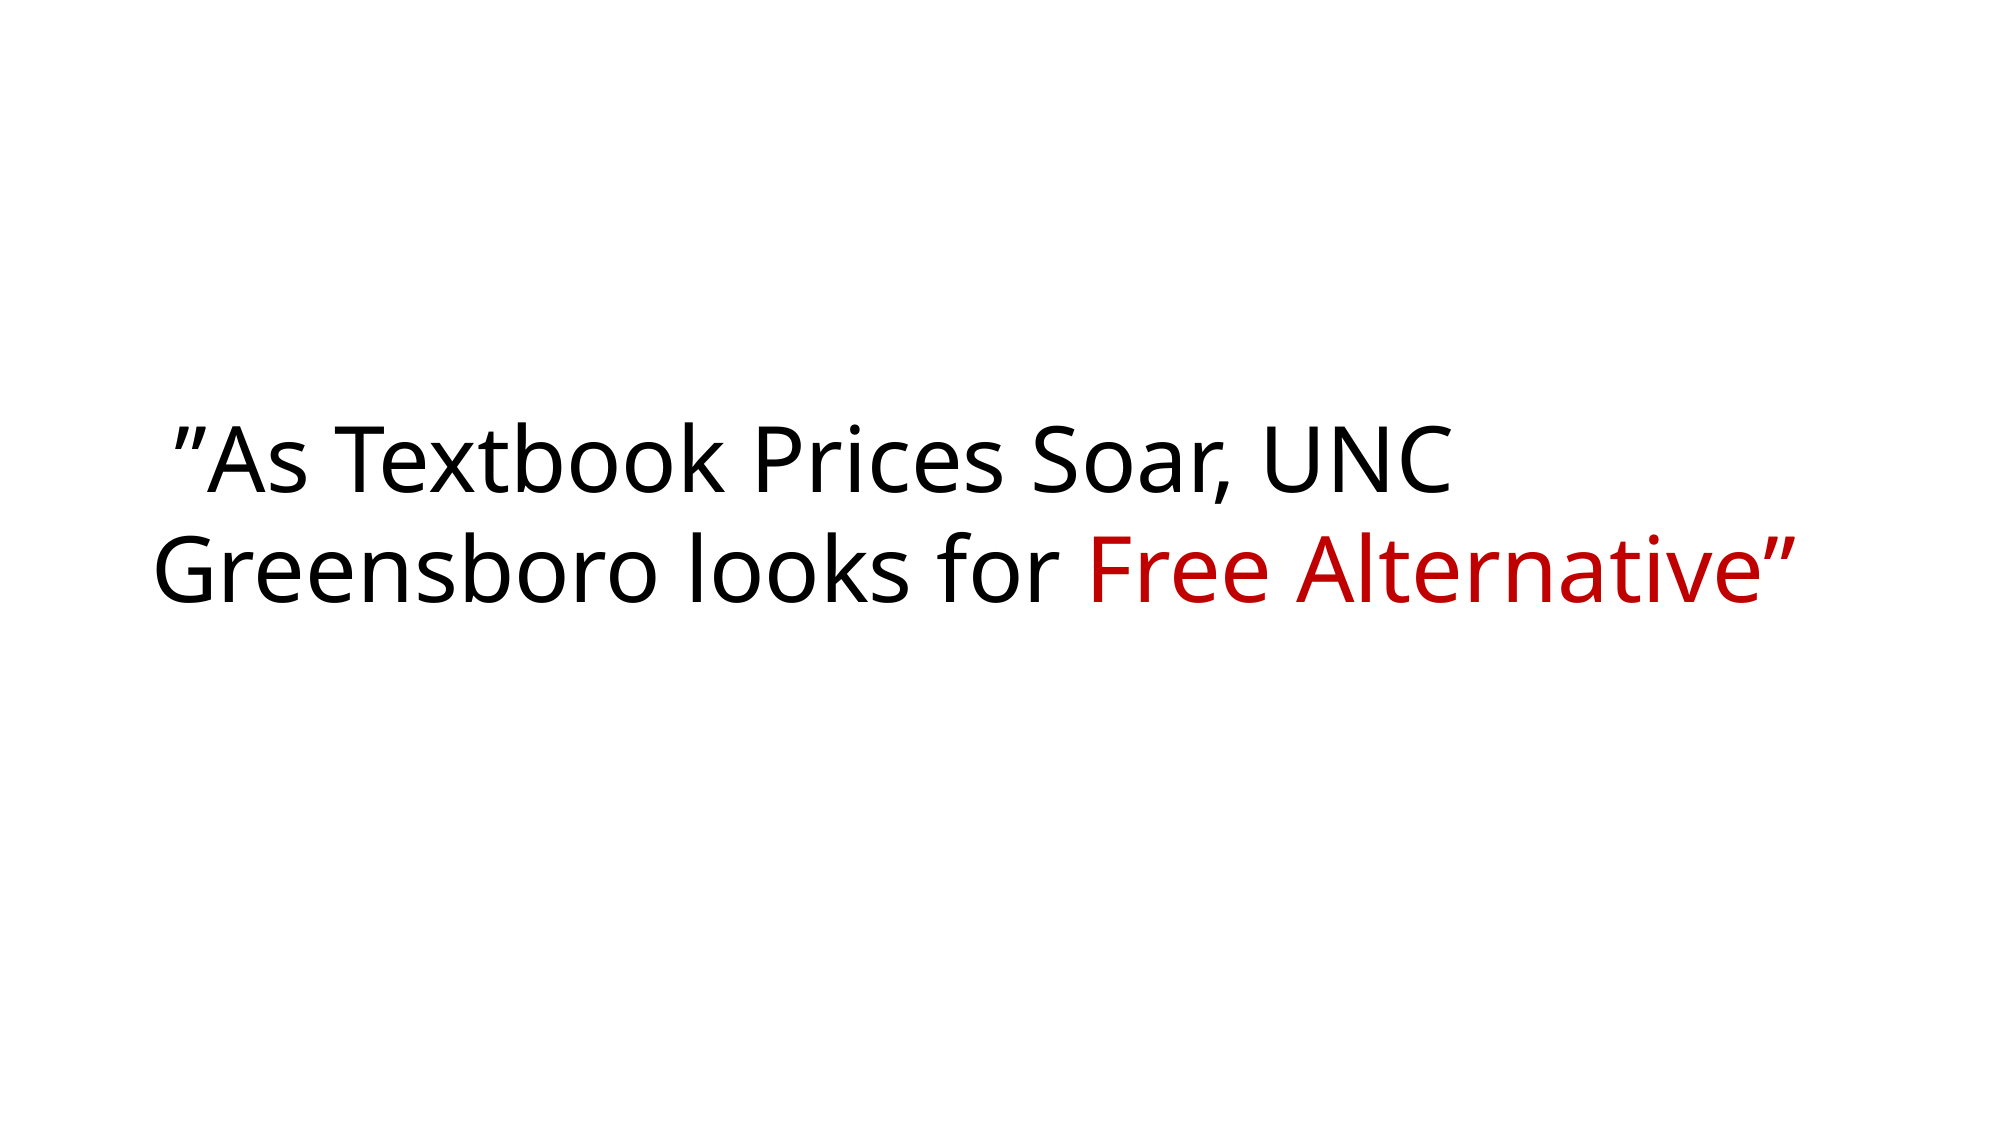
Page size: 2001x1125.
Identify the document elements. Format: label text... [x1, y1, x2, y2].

text_box ”As Textbook Prices Soar, UNC Greensboro looks for Free Alternative” [136, 393, 1888, 629]
